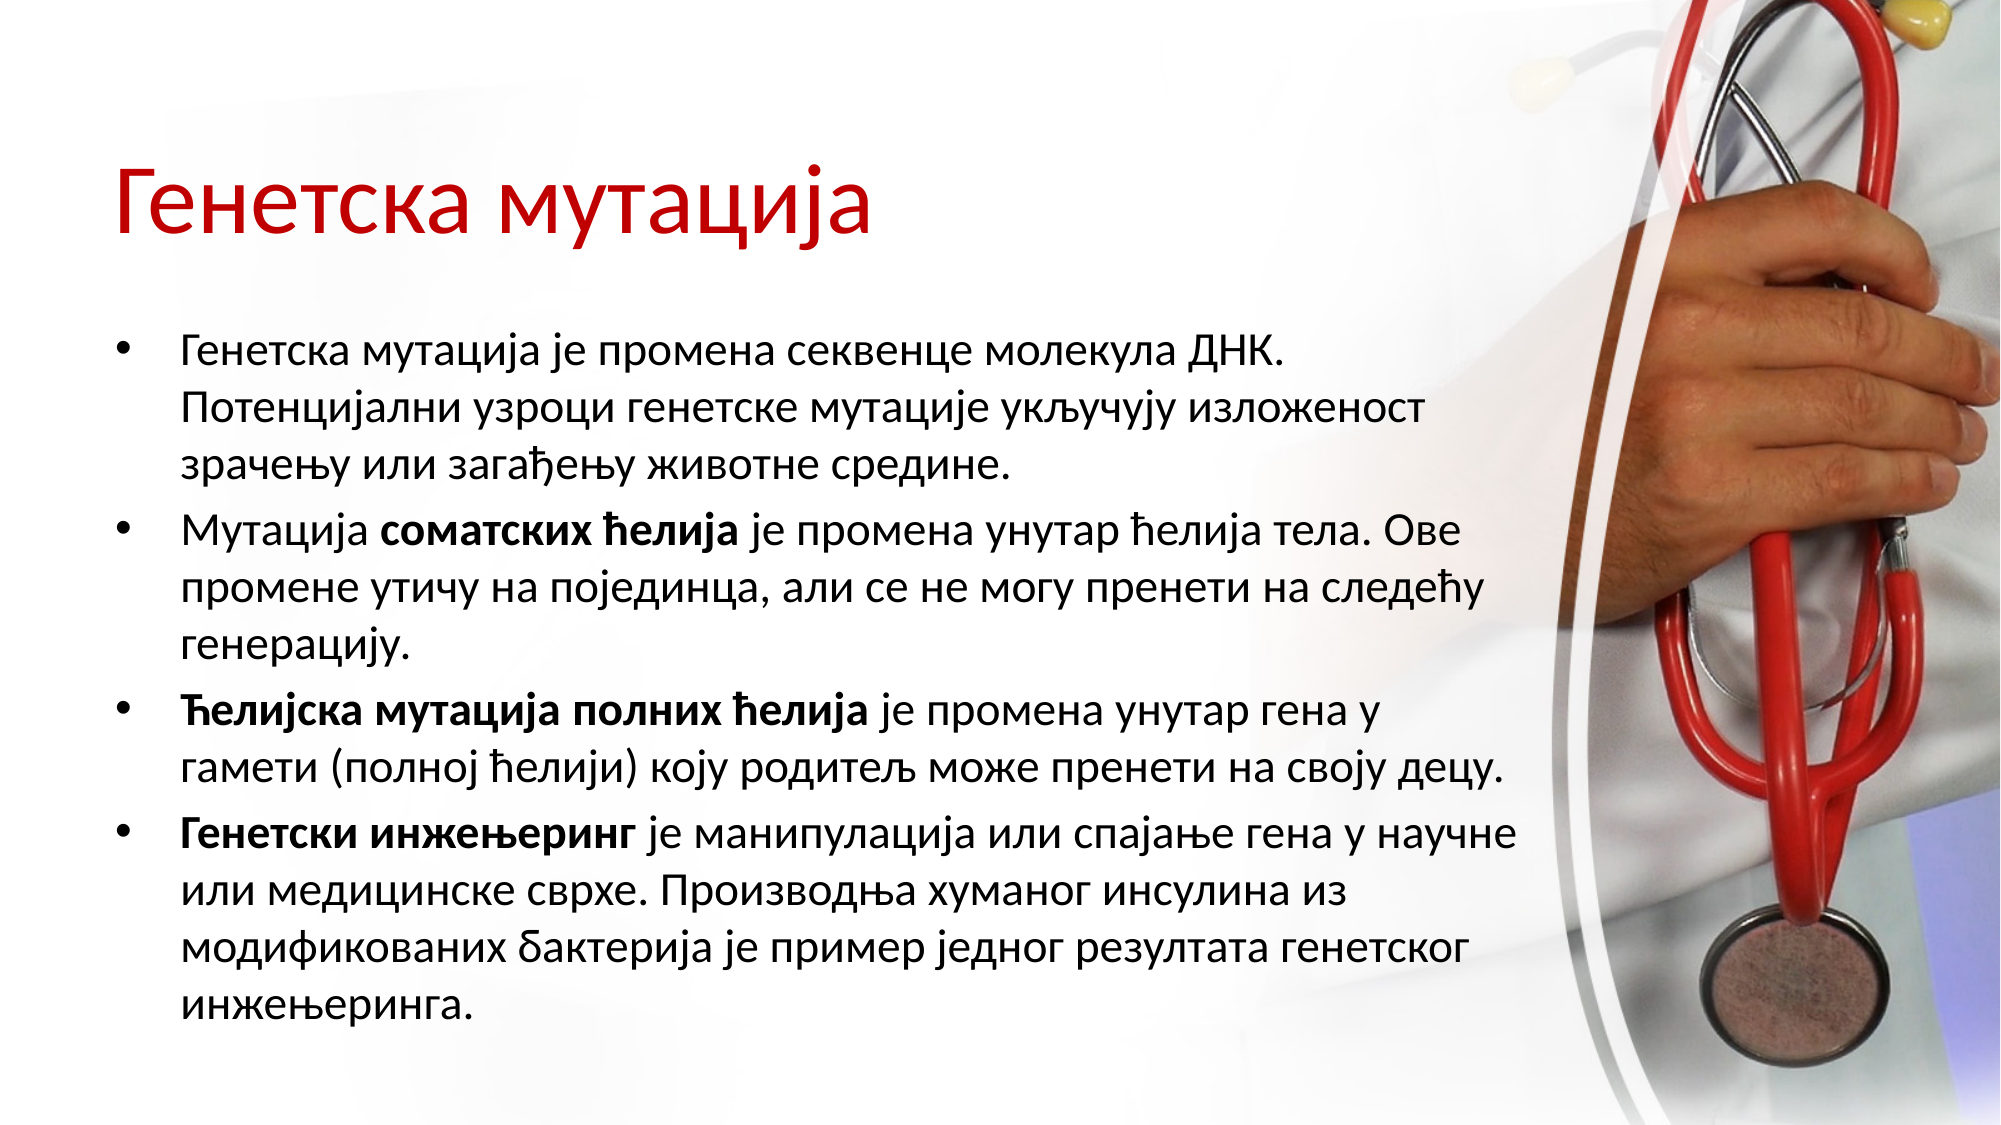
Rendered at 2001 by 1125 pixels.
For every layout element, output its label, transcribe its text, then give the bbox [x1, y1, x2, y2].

list Генетска мутација је промена секвенце молекула ДНК. Потенцијални узроци генетске мутације укључују изложеност зрачењу или загађењу животне средине. Mутација соматских ћелија је промена унутар ћелија тела. Ове промене утичу на појединца, али се не могу пренети на следећу генерацију. Ћелијска мутација полних ћелија је промена унутар гена у гамети (полној ћелији) коју родитељ може пренети на своју децу. Генетски инжењеринг је манипулација или спајање гена у научне или медицинске сврхе. Производња хуманог инсулина из модификованих бактерија је пример једног резултата генетског инжењеринга. [100, 310, 1537, 1043]
title Генетска мутација [99, 110, 1540, 278]
picture [0, 0, 2001, 1125]
